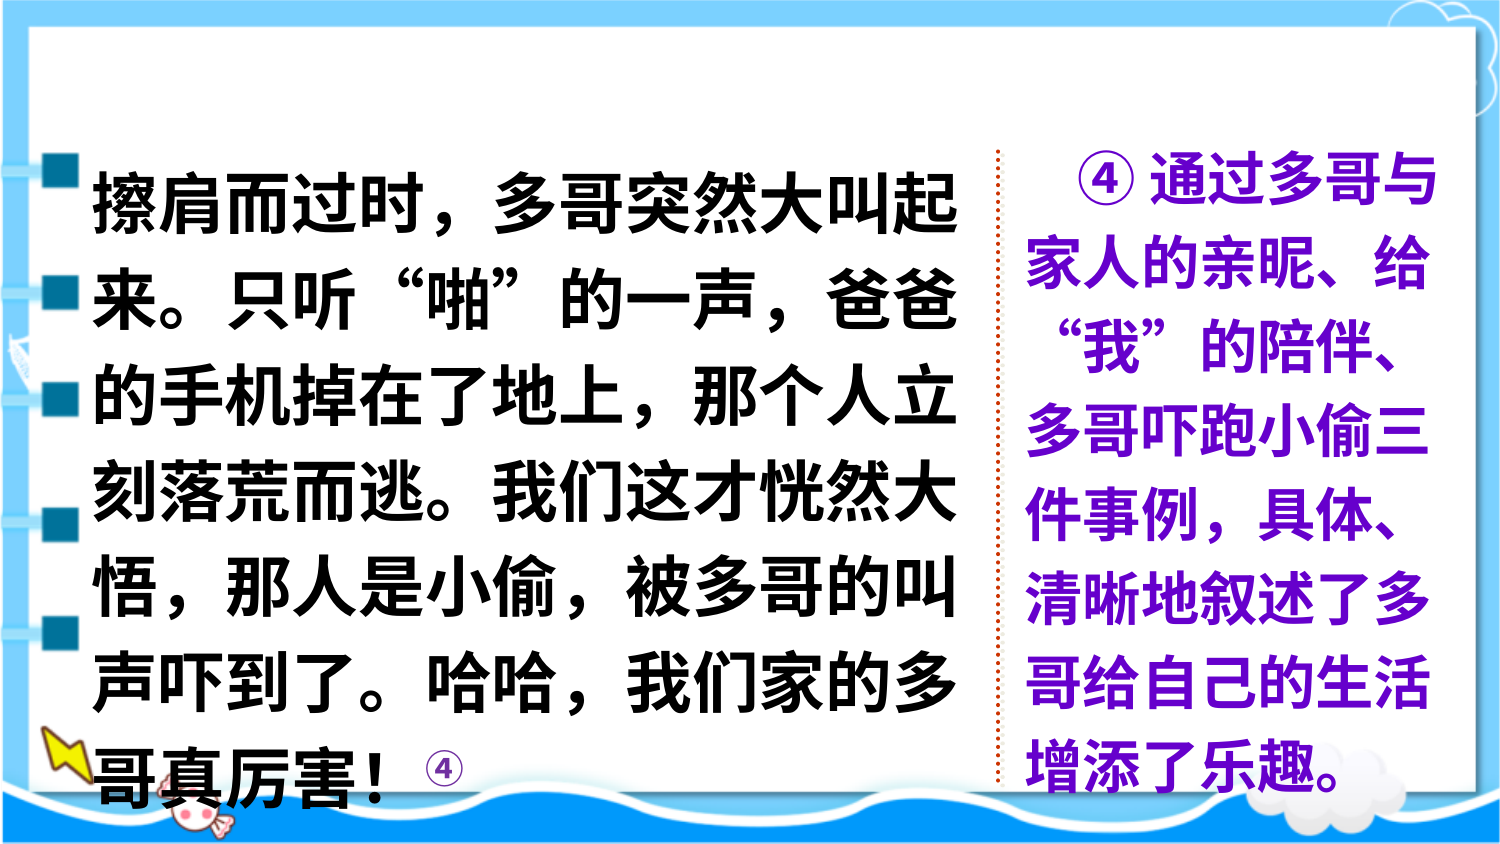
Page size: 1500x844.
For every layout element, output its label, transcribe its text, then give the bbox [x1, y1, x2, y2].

picture [0, 0, 1500, 844]
text_box ④通过多哥与家人的亲昵、给“我”的陪伴、多哥吓跑小偷三件事例，具体、清晰地叙述了多哥给自己的生活增添了乐趣。 [1009, 120, 1460, 808]
text_box 擦肩而过时，多哥突然大叫起来。只听“啪”的一声，爸爸的手机掉在了地上，那个人立刻落荒而逃。我们这才恍然大悟，那人是小偷，被多哥的叫声吓到了。哈哈，我们家的多哥真厉害！④ [76, 138, 1010, 825]
